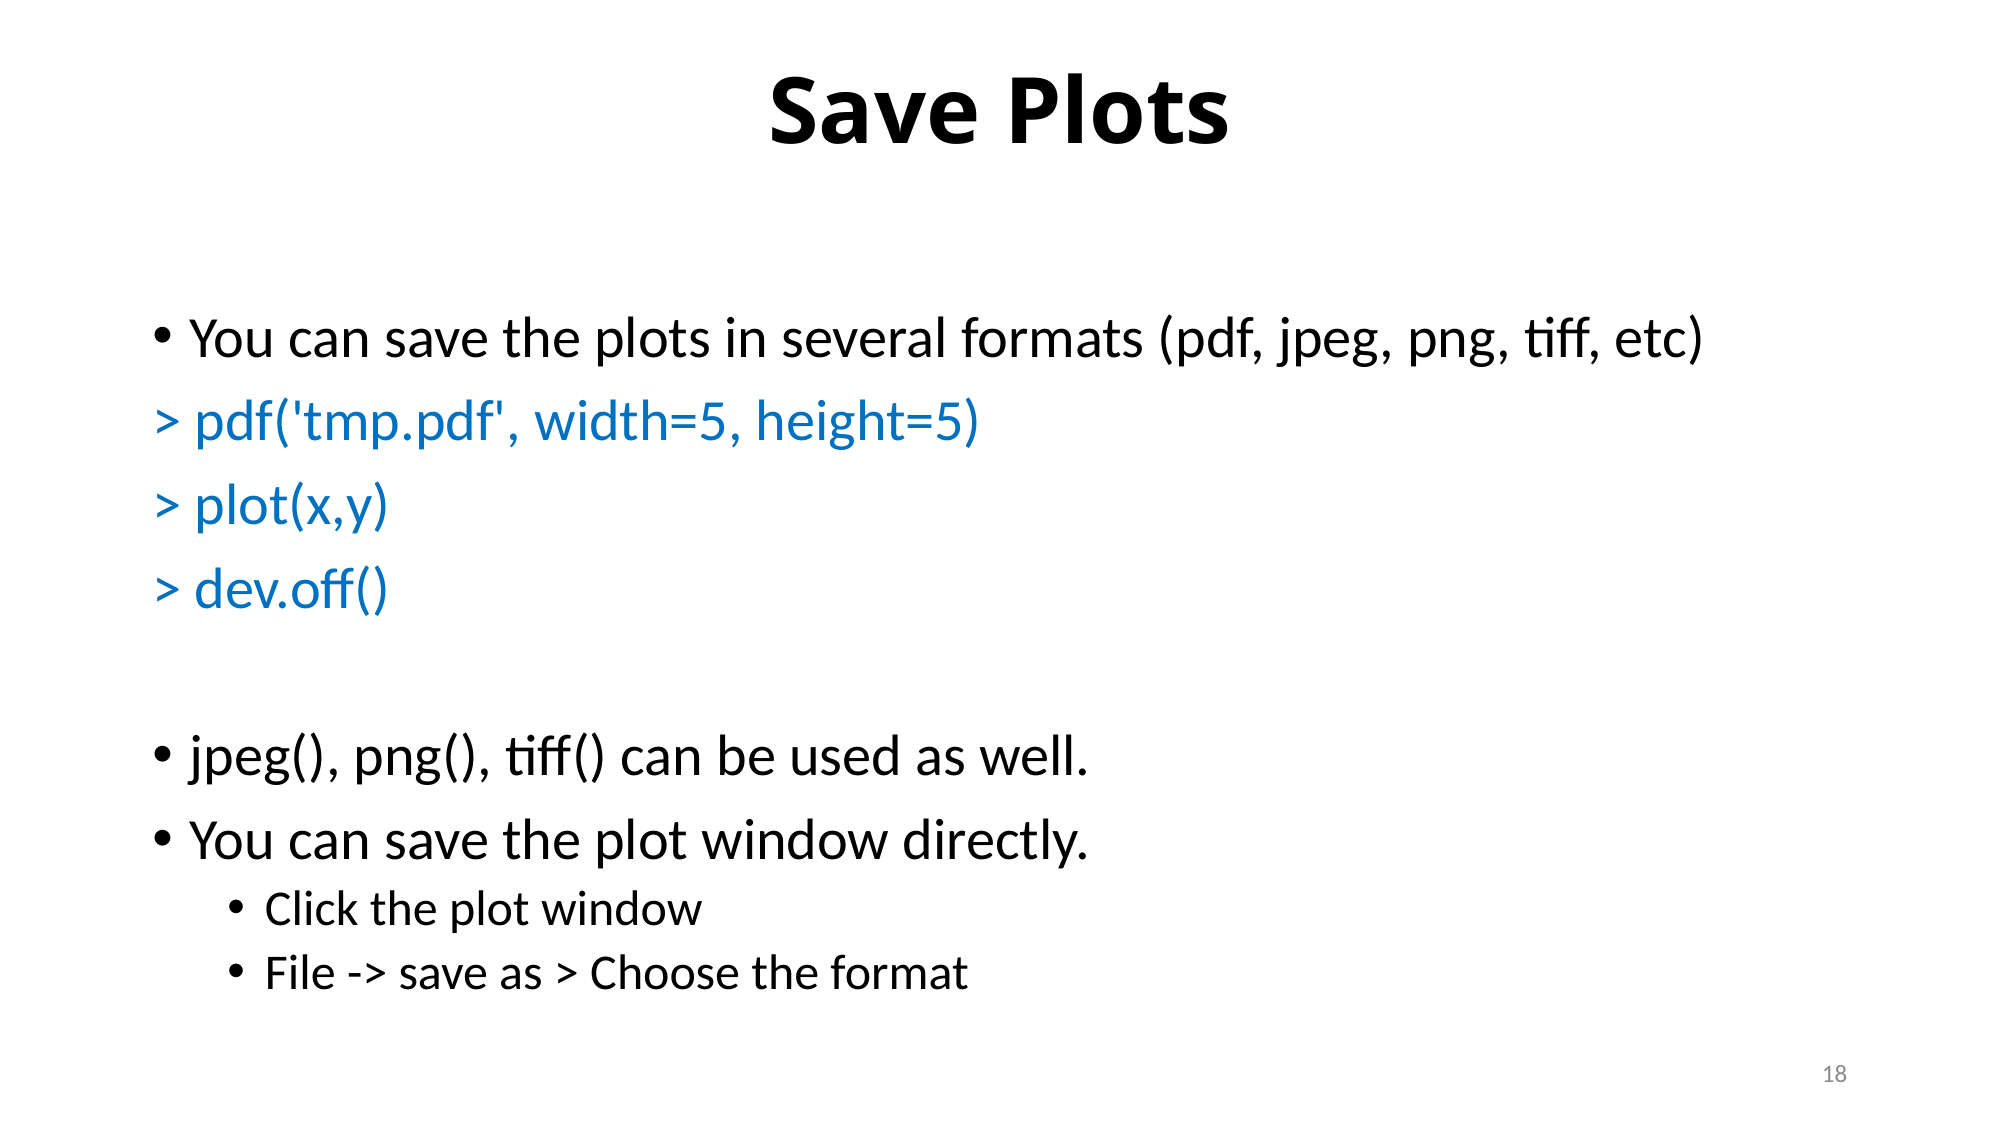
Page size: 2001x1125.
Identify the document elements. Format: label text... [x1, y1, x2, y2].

slide_number 17 [1412, 1042, 1863, 1103]
list You can save the plots in several formats (pdf, jpeg, png, tiff, etc) > pdf('tmp.pdf', width=5, height=5) > plot(x,y) > dev.off() jpeg(), png(), tiff() can be used as well. You can save the plot window directly. Click the plot window File -> save as > Choose the format [137, 299, 1863, 1014]
title Save Plots [137, 59, 1863, 278]
